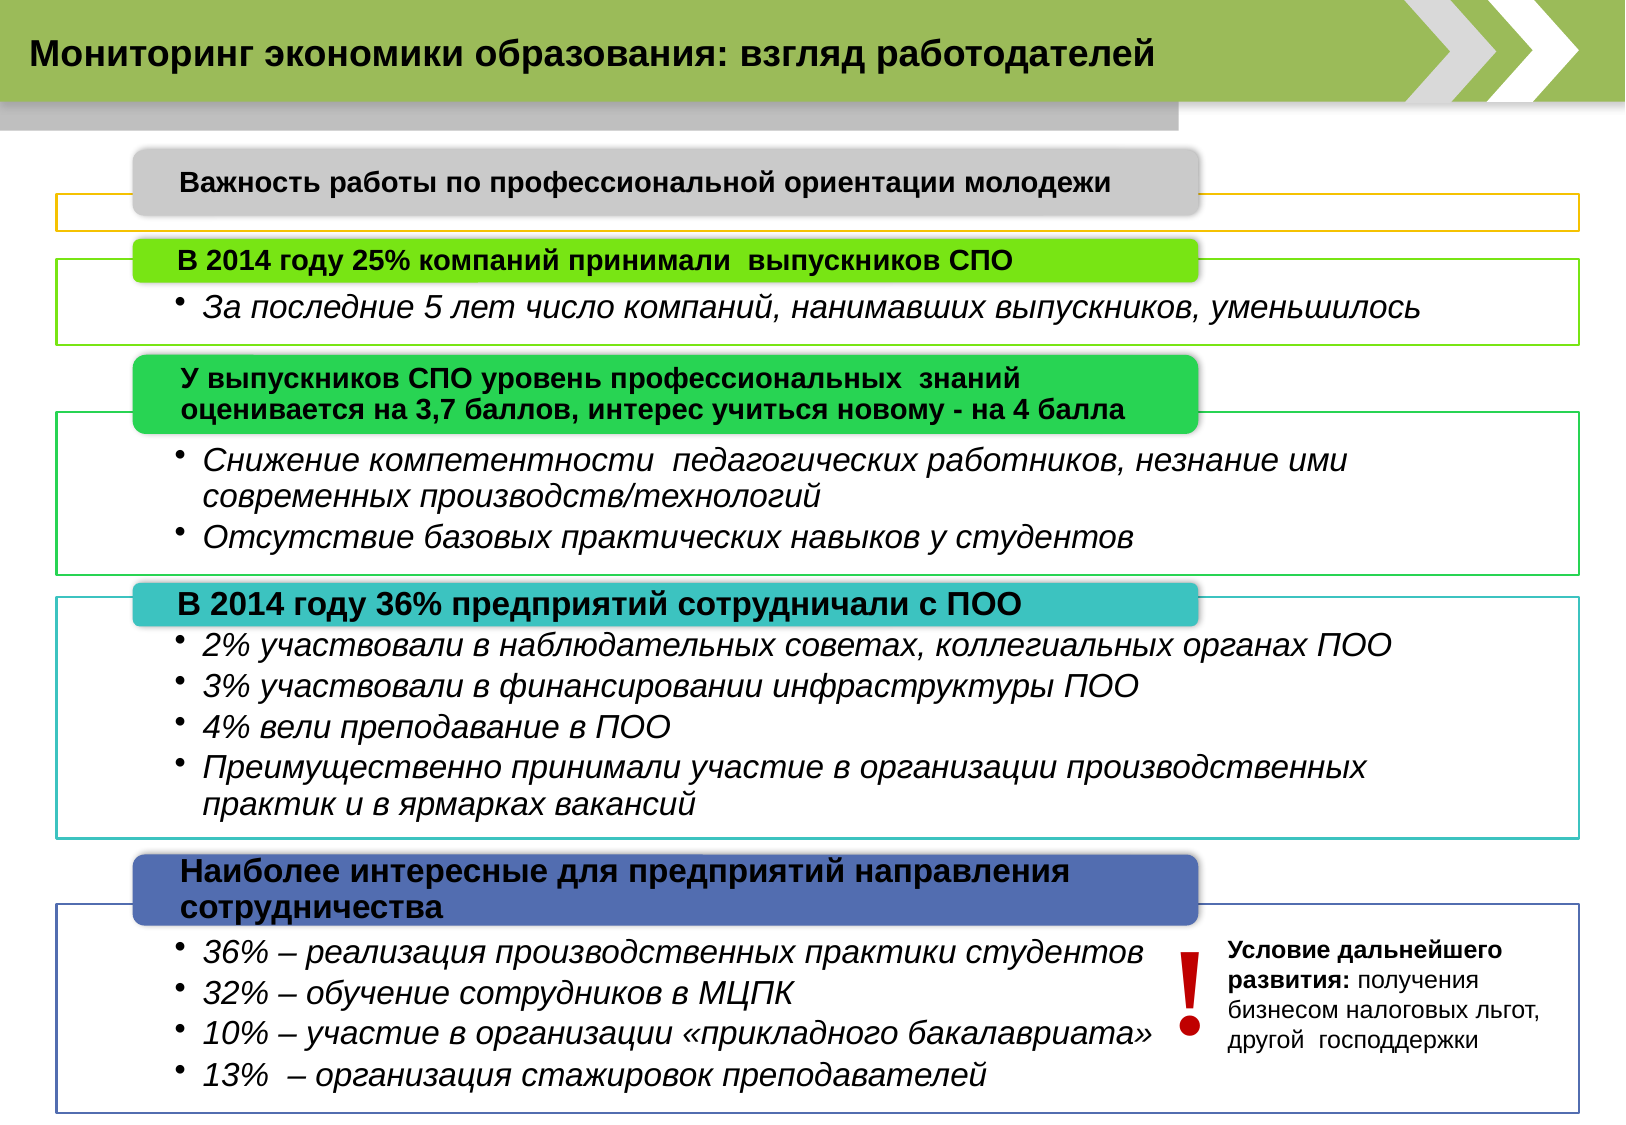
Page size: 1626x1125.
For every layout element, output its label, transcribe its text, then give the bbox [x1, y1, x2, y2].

text_box [1402, 0, 1499, 106]
text_box [1537, 0, 1625, 102]
text_box [1484, 0, 1582, 105]
text_box [0, 0, 1446, 102]
text_box [0, 112, 1181, 133]
text_box Мониторинг экономики образования: взгляд работодателей [14, 21, 1391, 82]
text_box [1455, 0, 1528, 102]
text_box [55, 146, 1580, 1117]
